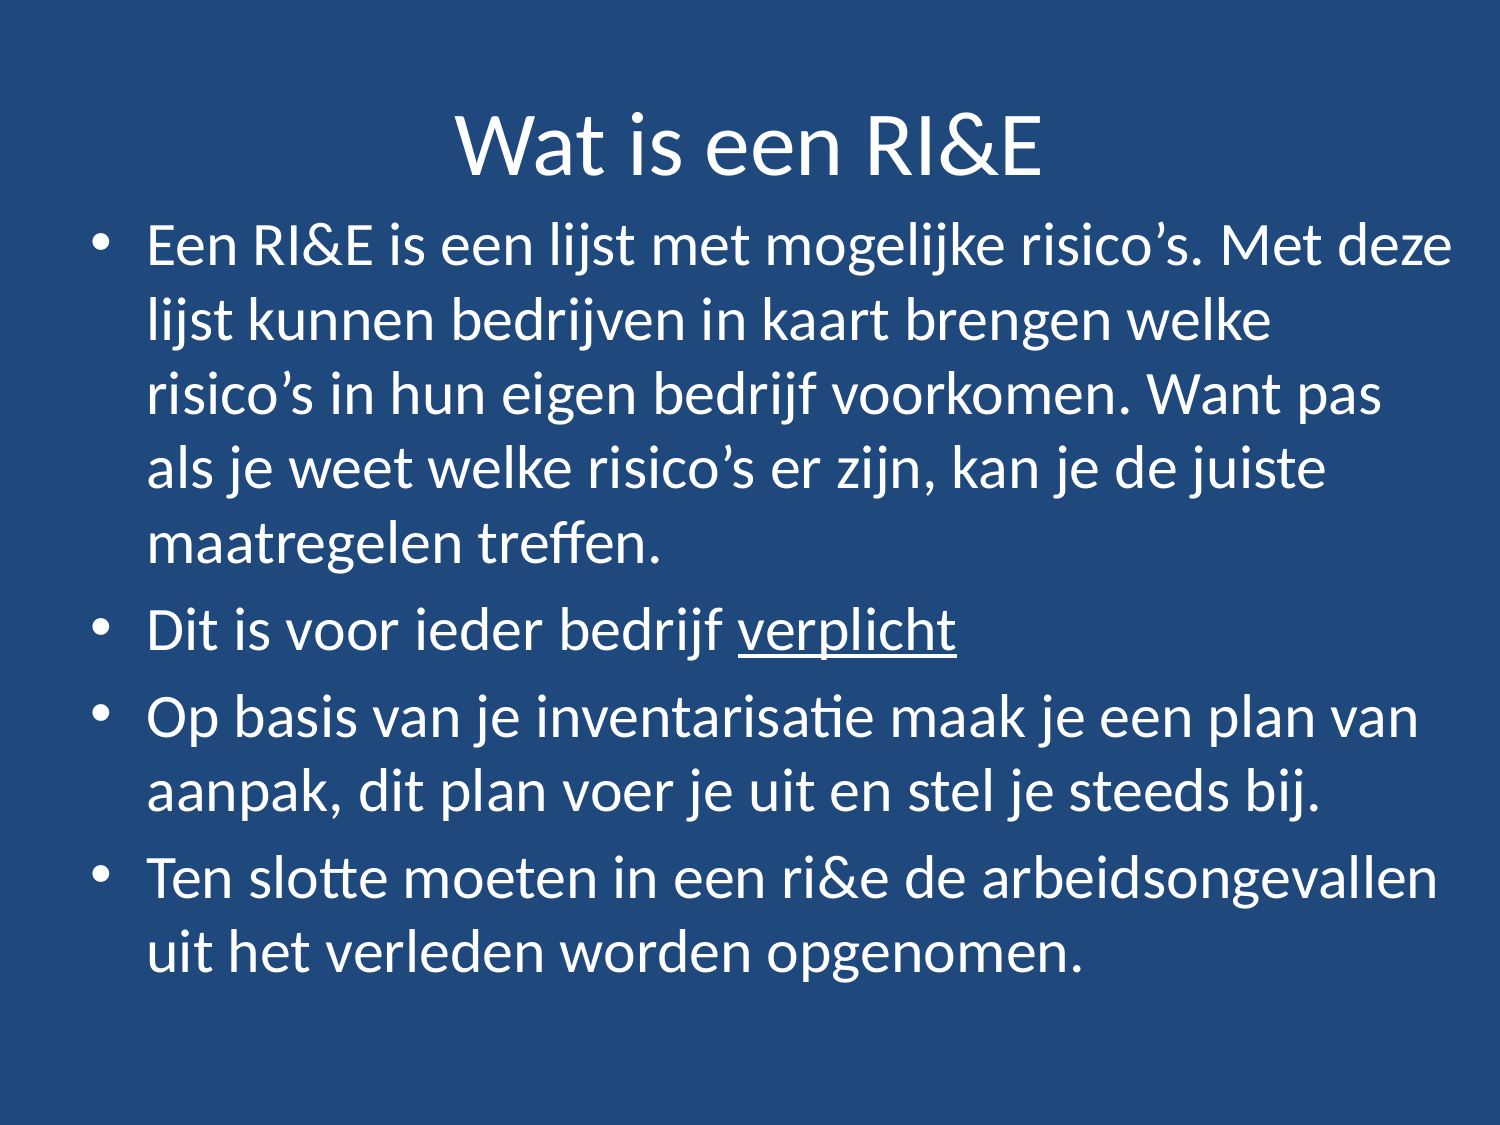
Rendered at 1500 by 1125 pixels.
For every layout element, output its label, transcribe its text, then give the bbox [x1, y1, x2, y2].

list Een RI&E is een lijst met mogelijke risico’s. Met deze lijst kunnen bedrijven in kaart brengen welke risico’s in hun eigen bedrijf voorkomen. Want pas als je weet welke risico’s er zijn, kan je de juiste maatregelen treffen. Dit is voor ieder bedrijf verplicht Op basis van je inventarisatie maak je een plan van aanpak, dit plan voer je uit en stel je steeds bij. Ten slotte moeten in een ri&e de arbeidsongevallen uit het verleden worden opgenomen. [75, 196, 1471, 1094]
title Wat is een RI&E [75, 45, 1425, 196]
